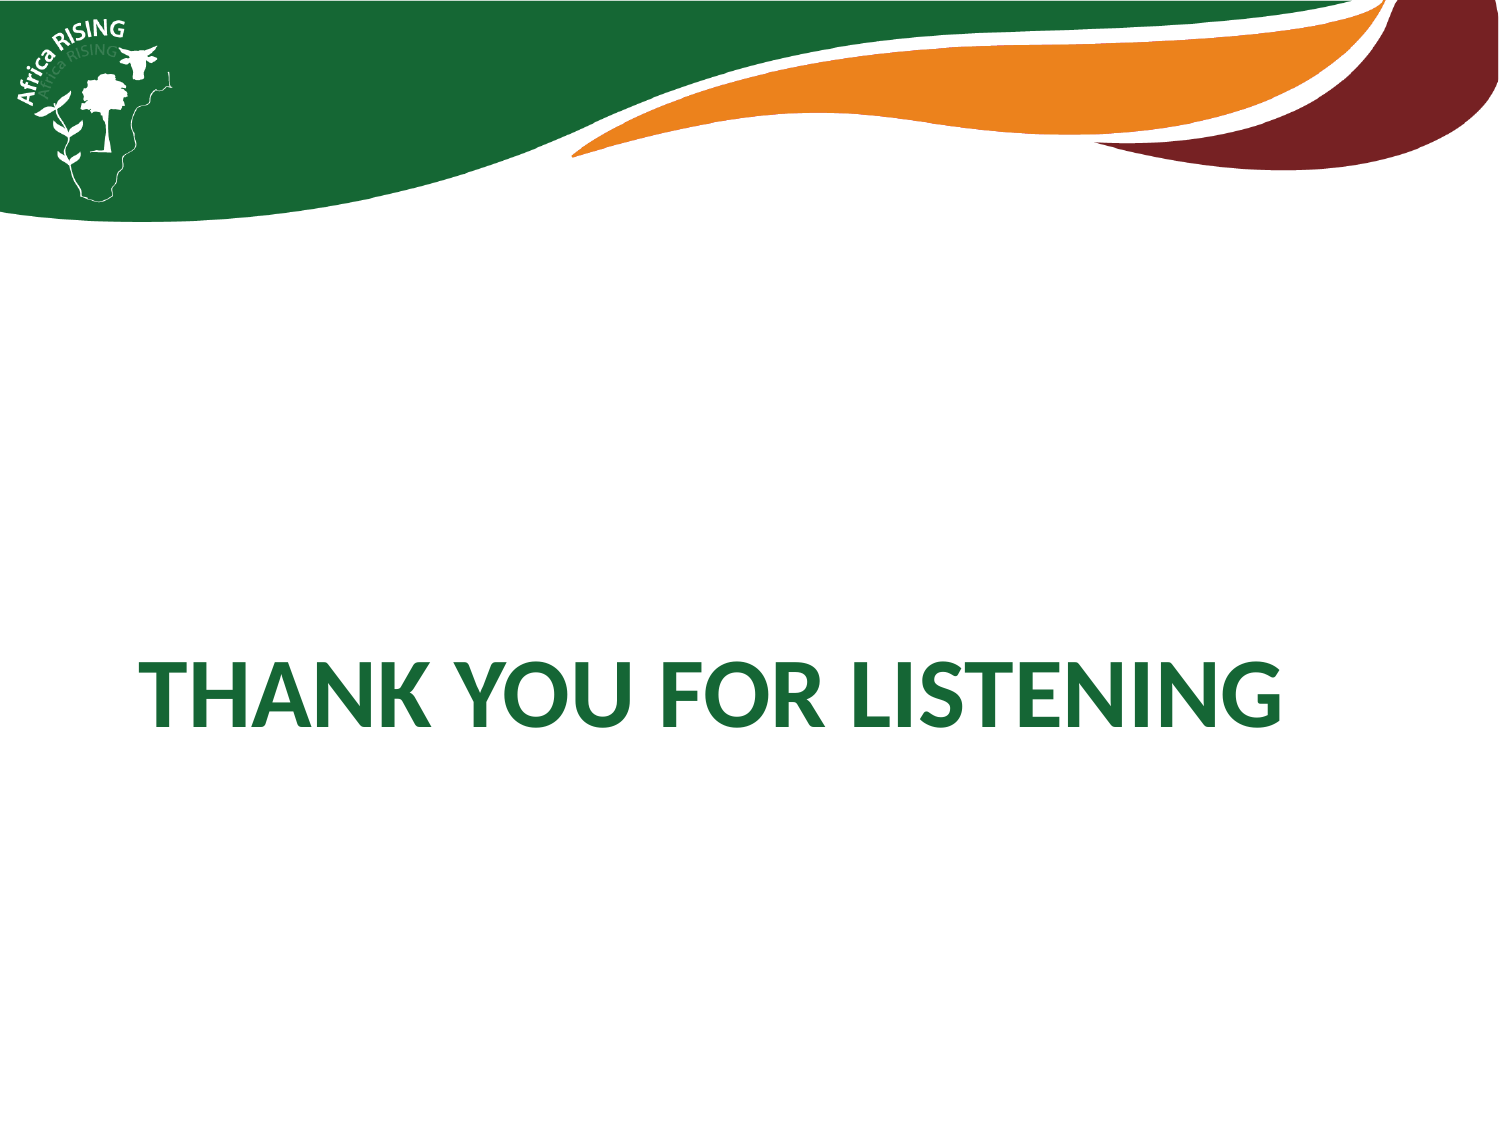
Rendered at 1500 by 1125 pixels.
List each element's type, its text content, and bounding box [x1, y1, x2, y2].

title THANK YOU FOR LISTENING [37, 474, 1388, 900]
picture [0, 0, 1499, 222]
